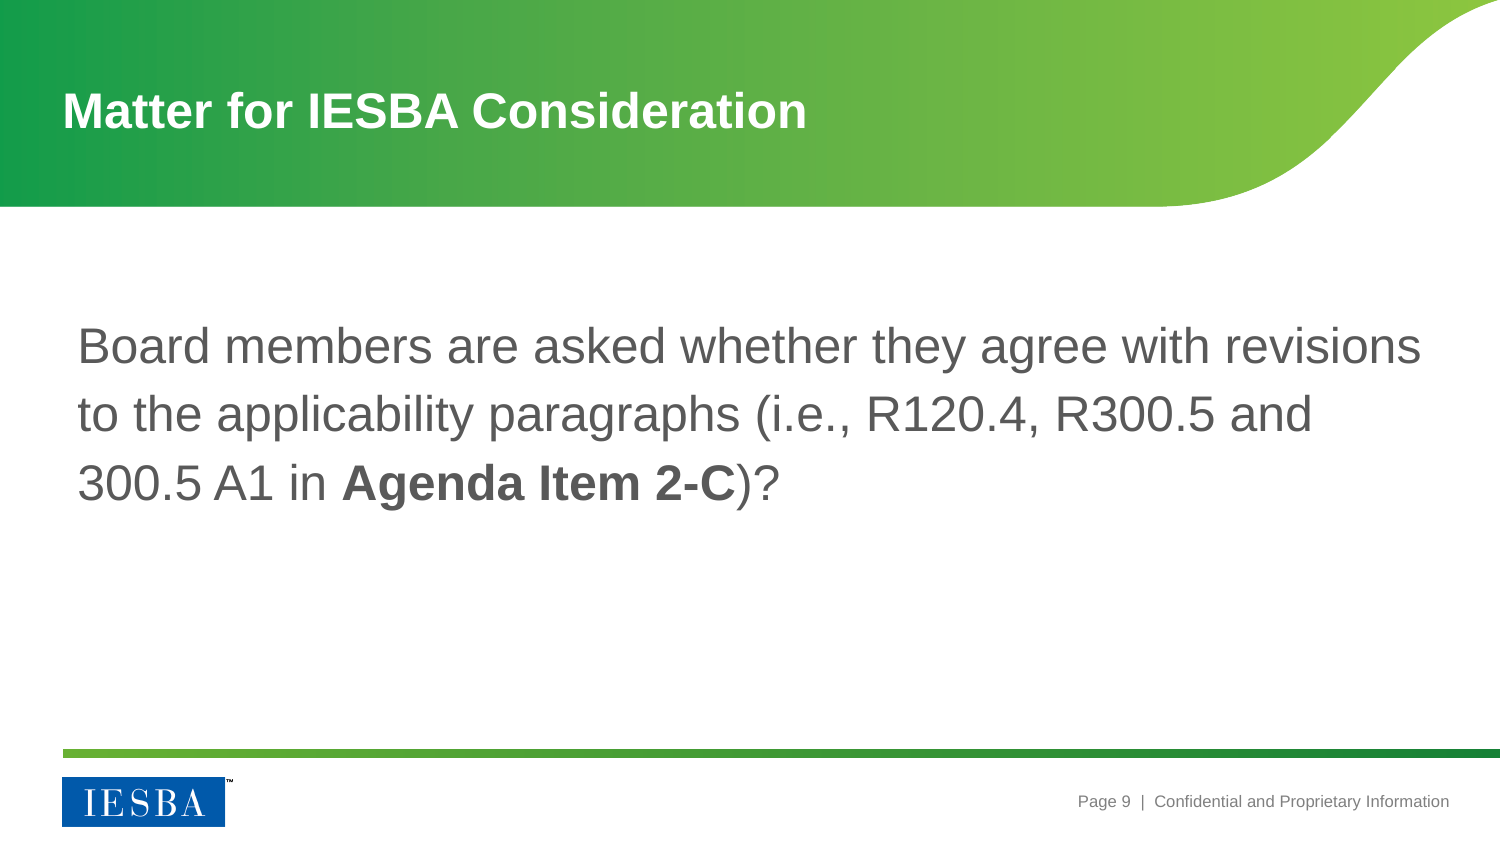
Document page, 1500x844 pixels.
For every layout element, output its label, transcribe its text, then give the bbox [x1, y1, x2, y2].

picture [62, 777, 233, 827]
list Board members are asked whether they agree with revisions to the applicability paragraphs (i.e., R120.4, R300.5 and 300.5 A1 in Agenda Item 2-C)? [62, 296, 1450, 536]
title Matter for IESBA Consideration [62, 75, 1300, 142]
picture [0, 0, 1500, 207]
